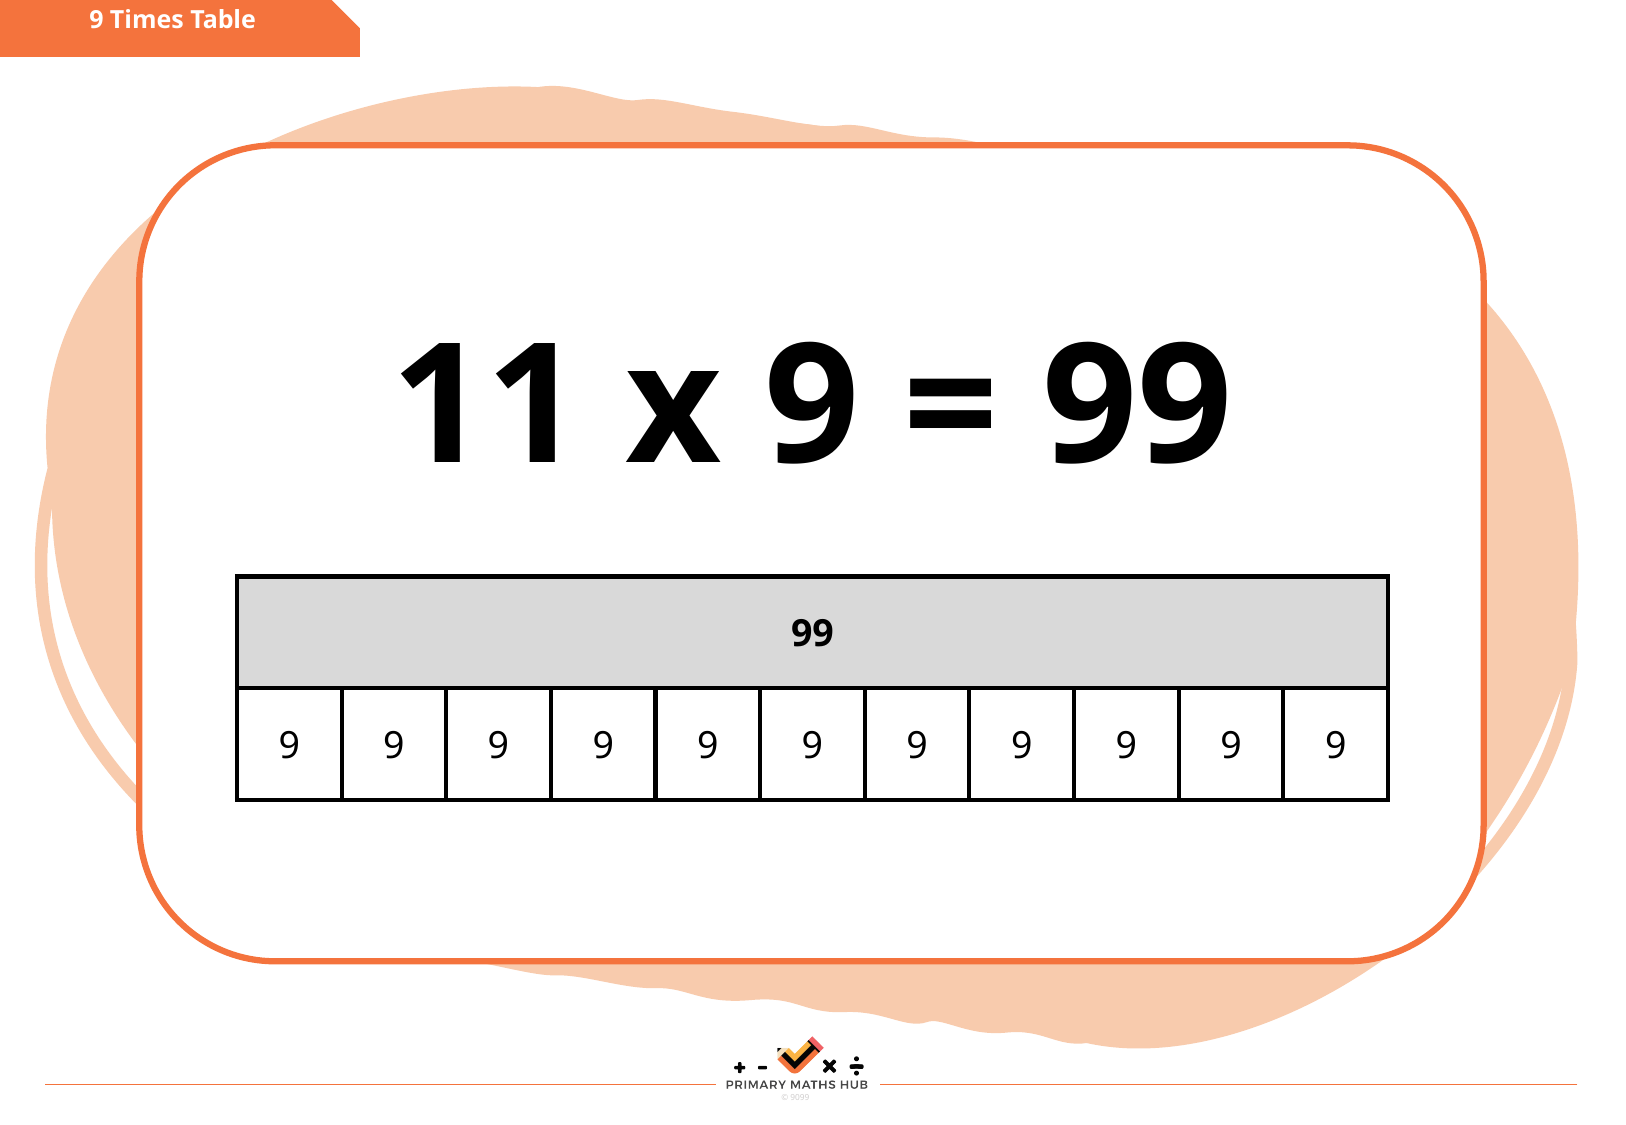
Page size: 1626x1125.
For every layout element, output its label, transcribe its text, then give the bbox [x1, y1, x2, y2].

table_cell 9 [762, 690, 863, 798]
text_box [138, 144, 1485, 963]
table_cell 9 [658, 690, 758, 798]
table_cell 9 [344, 690, 444, 798]
picture [722, 1034, 872, 1094]
text_box [39, 214, 155, 799]
table_cell 9 [1076, 690, 1177, 798]
table_cell 9 [971, 690, 1072, 798]
text_box [496, 960, 1374, 1044]
table_cell 9 [239, 690, 340, 798]
table_header 99 [239, 579, 1386, 686]
text_box © 9099 [720, 1084, 870, 1110]
text_box [273, 91, 956, 144]
table_cell 9 [448, 690, 549, 798]
table_cell 9 [1181, 690, 1281, 798]
table_cell 9 [867, 690, 967, 798]
text_box 9 Times Table [0, 0, 361, 58]
table_cell 9 [1285, 690, 1386, 798]
text_box 11 x 9 = 99 [140, 288, 1485, 503]
table_cell 9 [553, 690, 653, 798]
text_box [1479, 300, 1579, 867]
